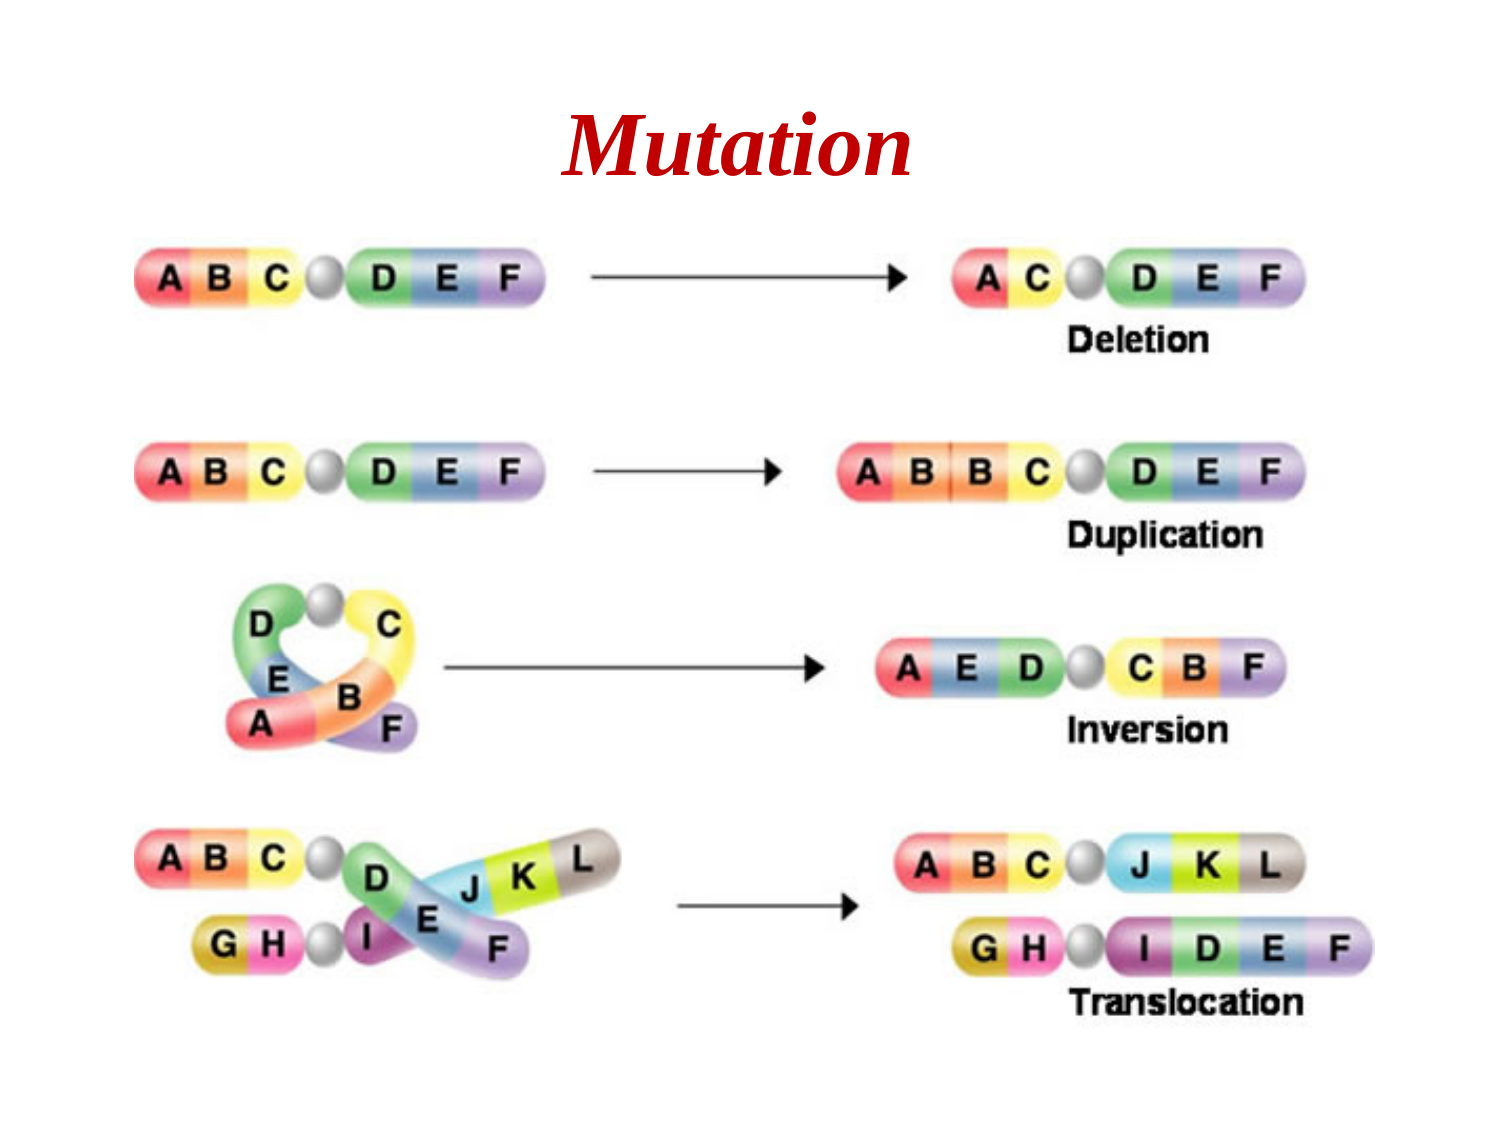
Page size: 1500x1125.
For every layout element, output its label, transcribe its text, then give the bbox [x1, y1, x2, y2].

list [134, 237, 1376, 1037]
title Mutation [75, 45, 1425, 233]
